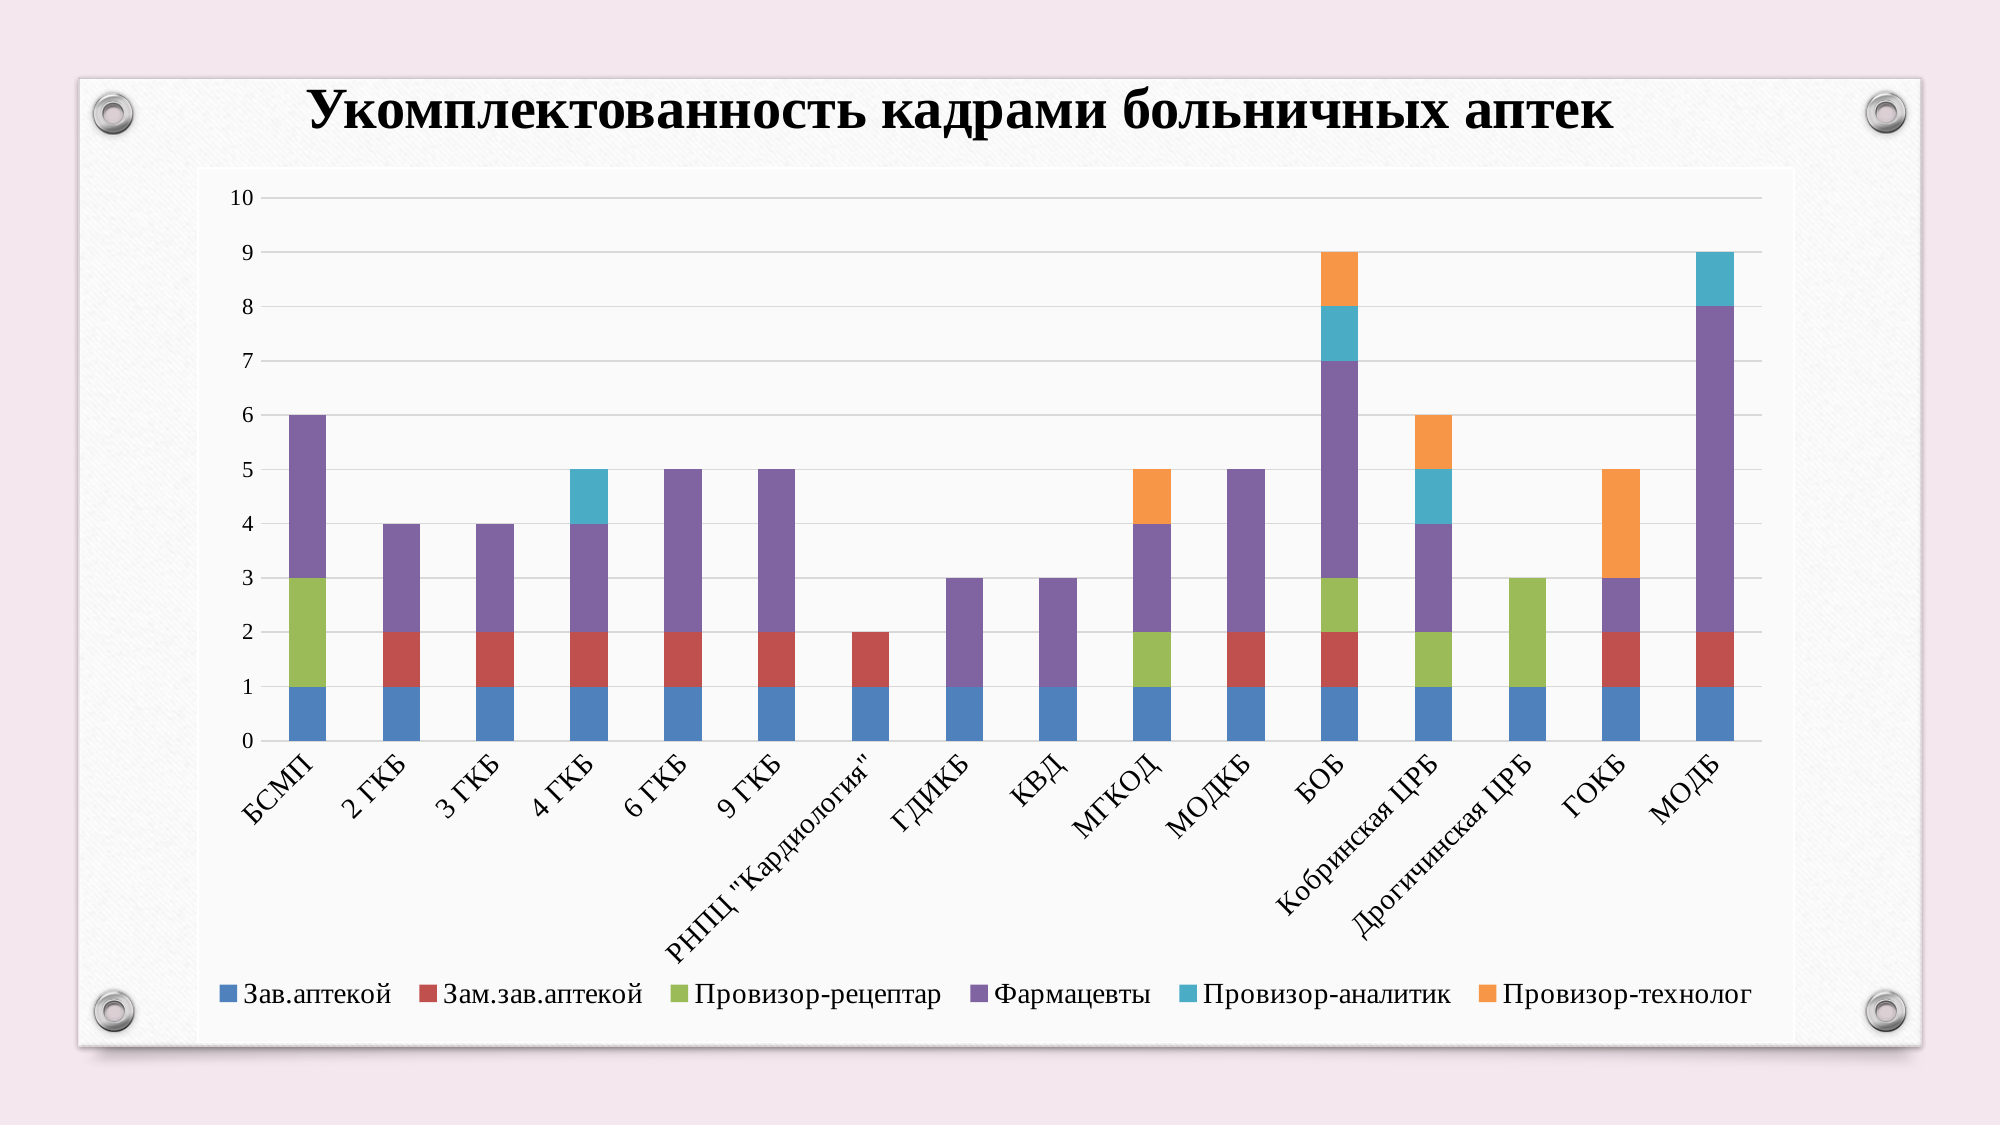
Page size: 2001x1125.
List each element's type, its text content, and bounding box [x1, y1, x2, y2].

text_box Укомплектованность кадрами больничных аптек [271, 95, 1663, 148]
chart [196, 166, 1795, 1044]
picture [0, 0, 2000, 1125]
